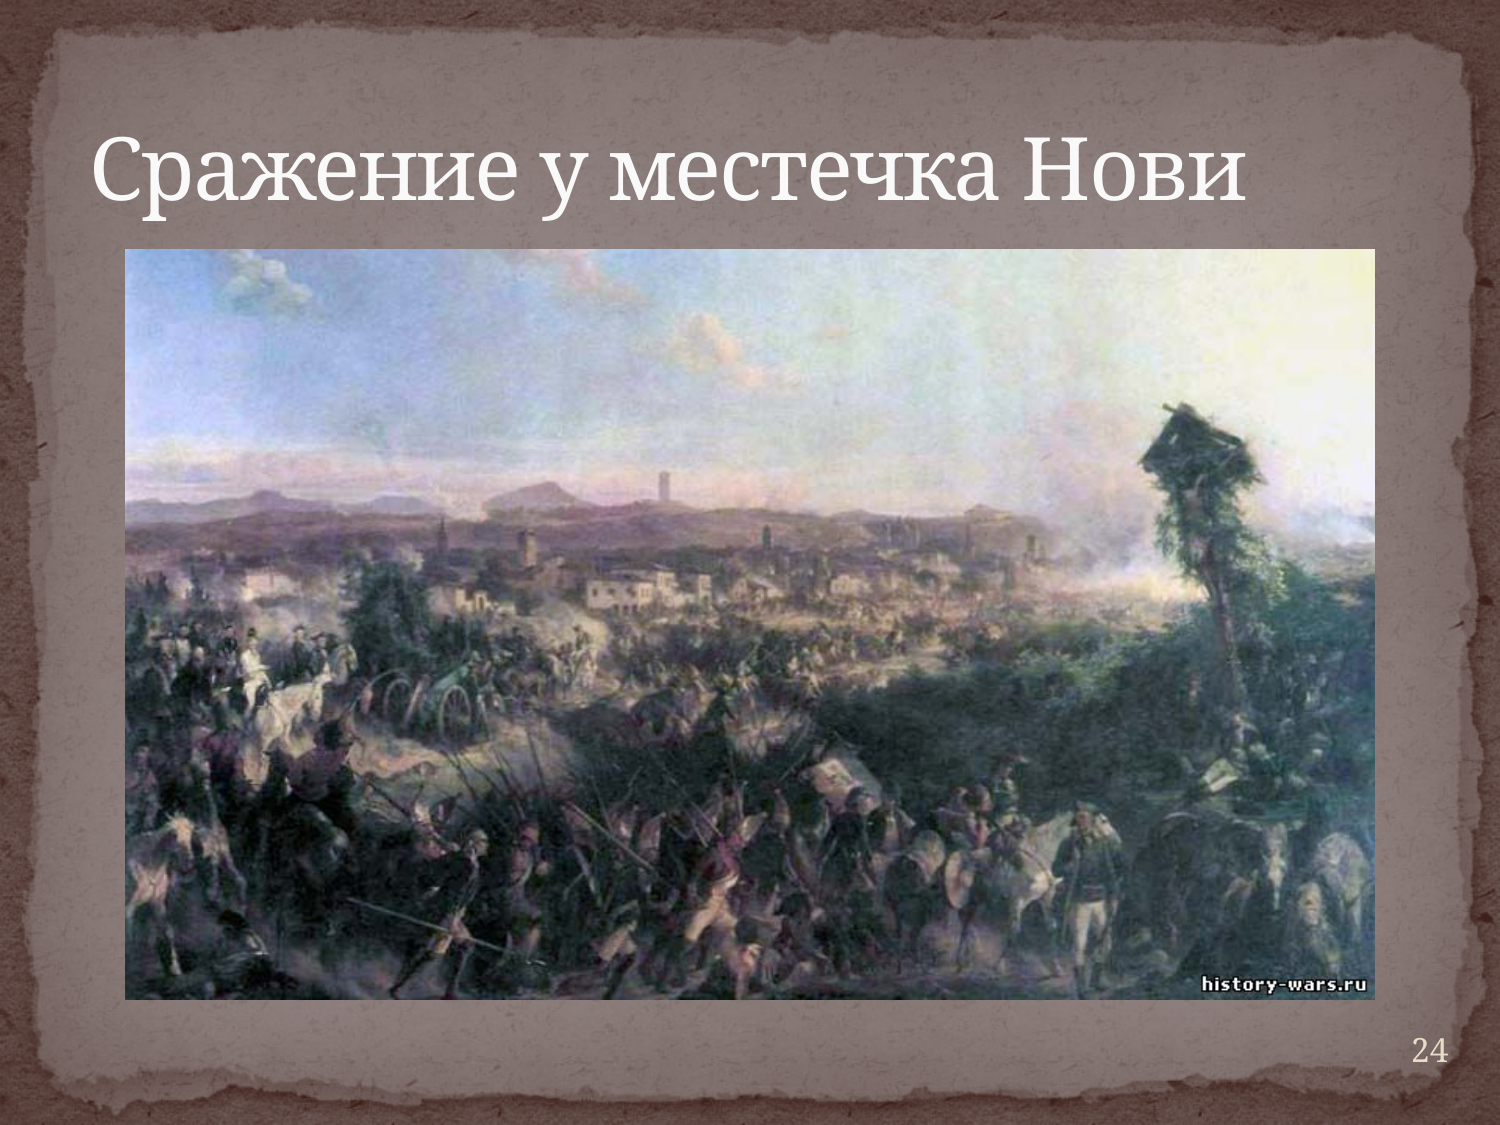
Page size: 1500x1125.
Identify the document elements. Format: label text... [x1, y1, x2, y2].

title Сражение у местечка Нови [74, 24, 1425, 225]
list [126, 251, 1375, 999]
slide_number 24 [1379, 1014, 1480, 1089]
